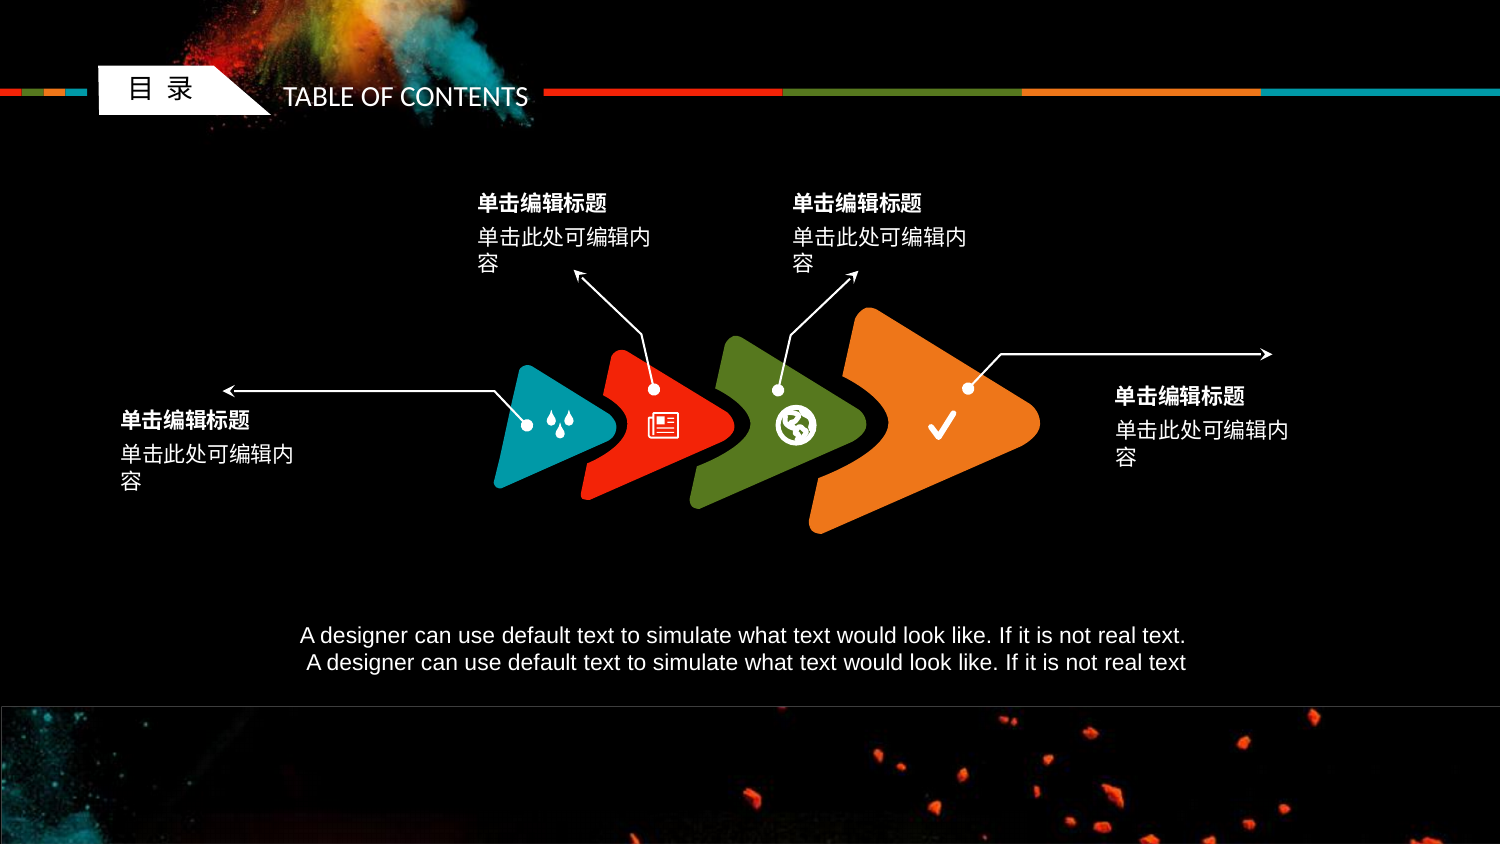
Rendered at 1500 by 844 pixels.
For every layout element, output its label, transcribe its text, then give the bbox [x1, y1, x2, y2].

text_box 单击此处可编辑内容 [1115, 416, 1303, 470]
text_box [928, 410, 957, 440]
text_box [576, 277, 661, 396]
text_box [808, 307, 1041, 534]
text_box A designer can use default text to simulate what text would look like. If it is not real text. A designer can use default text to simulate what text would look like. If it is not real text [177, 620, 1316, 676]
text_box [802, 408, 815, 428]
text_box [656, 416, 665, 425]
text_box [778, 407, 813, 444]
text_box [794, 426, 807, 442]
text_box [564, 409, 574, 426]
text_box [801, 408, 814, 431]
text_box 单击编辑标题 [119, 406, 296, 434]
picture [1, 706, 1500, 844]
text_box [784, 412, 799, 429]
text_box 单击此处可编辑内容 [792, 223, 980, 277]
text_box [222, 384, 534, 432]
text_box [580, 349, 735, 500]
text_box 单击此处可编辑内容 [120, 441, 308, 494]
text_box [689, 335, 867, 509]
text_box 单击编辑标题 [1114, 382, 1291, 410]
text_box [0, 0, 1500, 203]
text_box 单击编辑标题 [477, 203, 653, 216]
text_box [493, 365, 617, 489]
text_box 单击编辑标题 [792, 203, 969, 216]
text_box [546, 409, 556, 426]
text_box [962, 348, 1273, 395]
text_box [772, 277, 857, 397]
text_box [647, 412, 679, 439]
text_box 单击此处可编辑内容 [477, 223, 665, 277]
text_box [555, 422, 565, 439]
